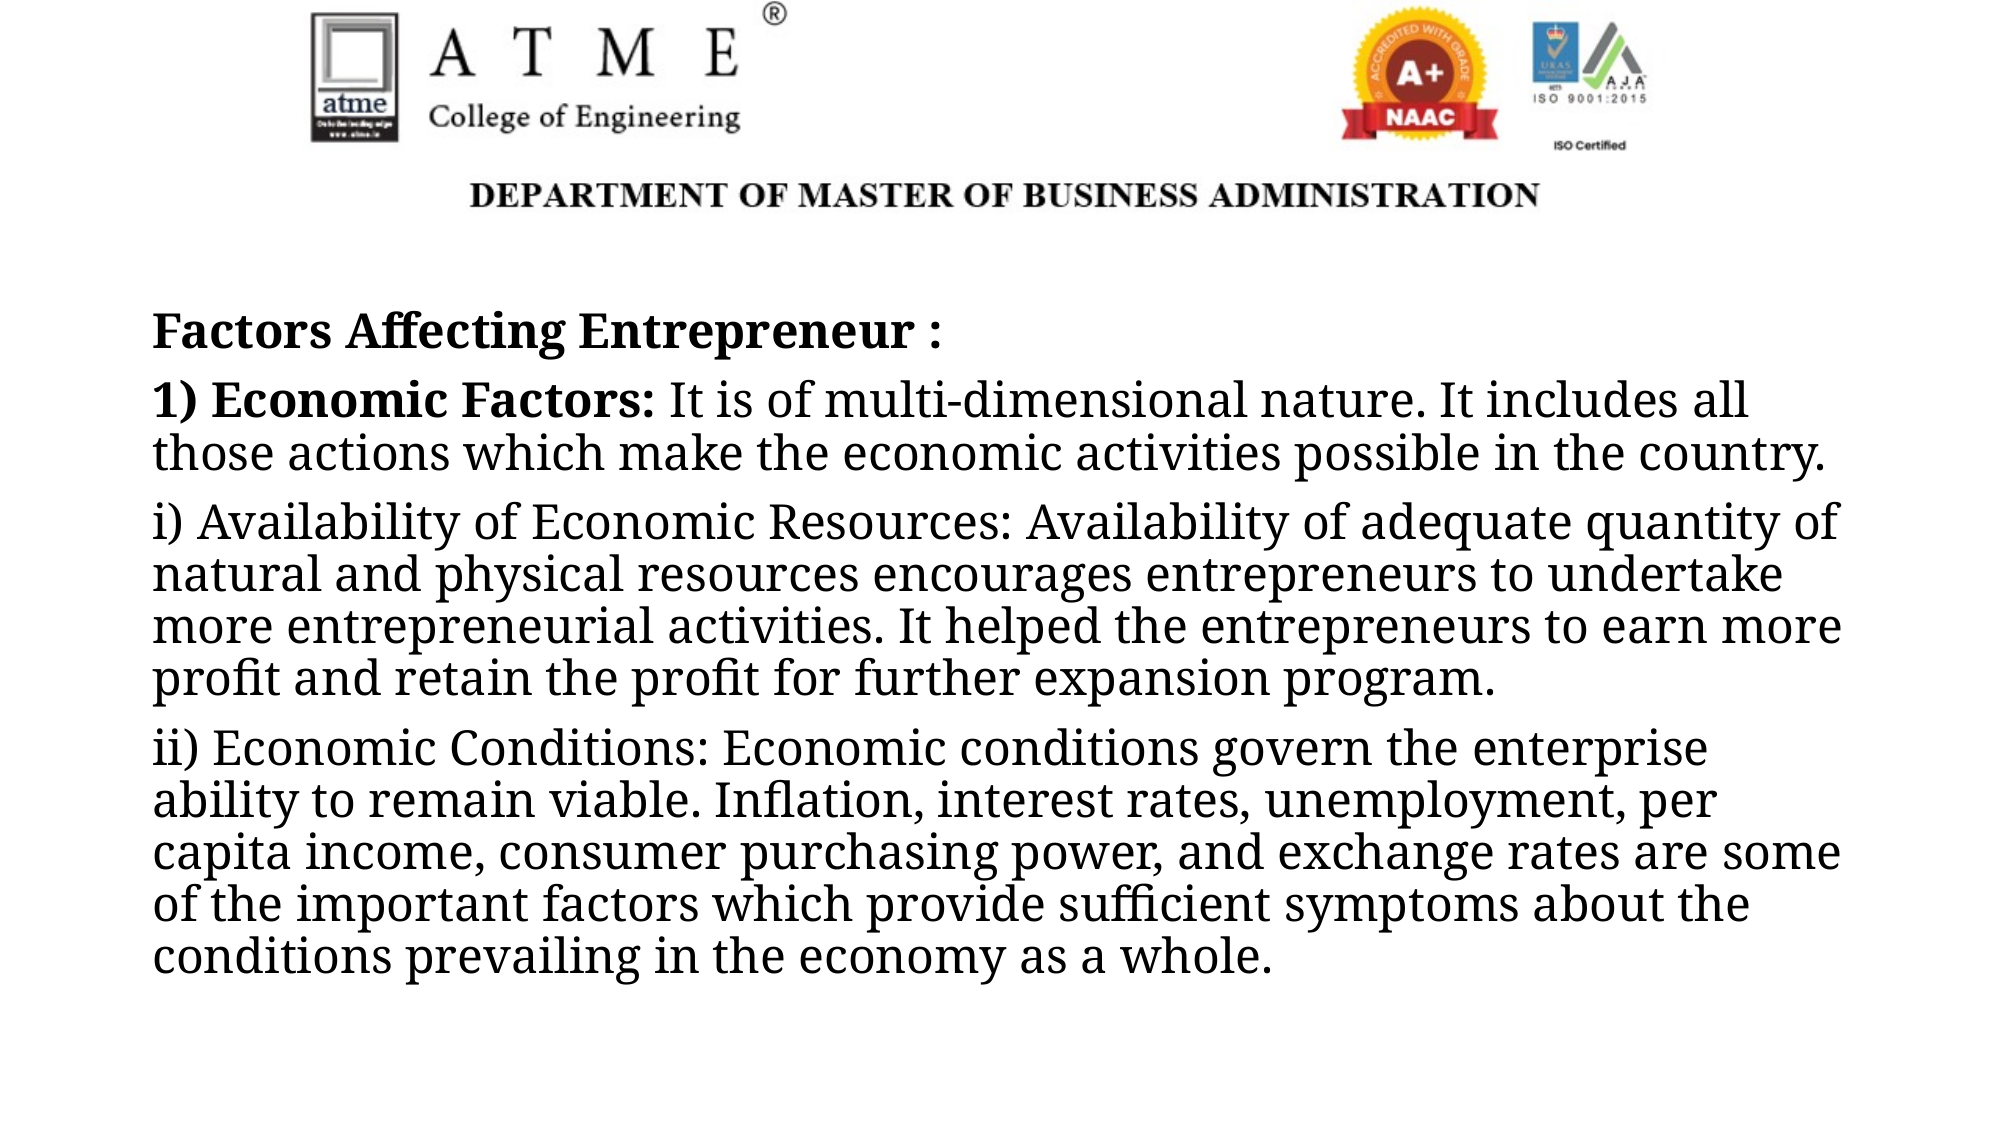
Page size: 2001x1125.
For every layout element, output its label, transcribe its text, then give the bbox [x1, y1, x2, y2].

list Factors Affecting Entrepreneur : 1) Economic Factors: It is of multi-dimensional nature. It includes all those actions which make the economic activities possible in the country. i) Availability of Economic Resources: Availability of adequate quantity of natural and physical resources encourages entrepreneurs to undertake more entrepreneurial activities. It helped the entrepreneurs to earn more profit and retain the profit for further expansion program. ii) Economic Conditions: Economic conditions govern the enterprise ability to remain viable. Inflation, interest rates, unemployment, per capita income, consumer purchasing power, and exchange rates are some of the important factors which provide sufficient symptoms about the conditions prevailing in the economy as a whole. [137, 299, 1863, 1014]
picture [303, 0, 1697, 215]
